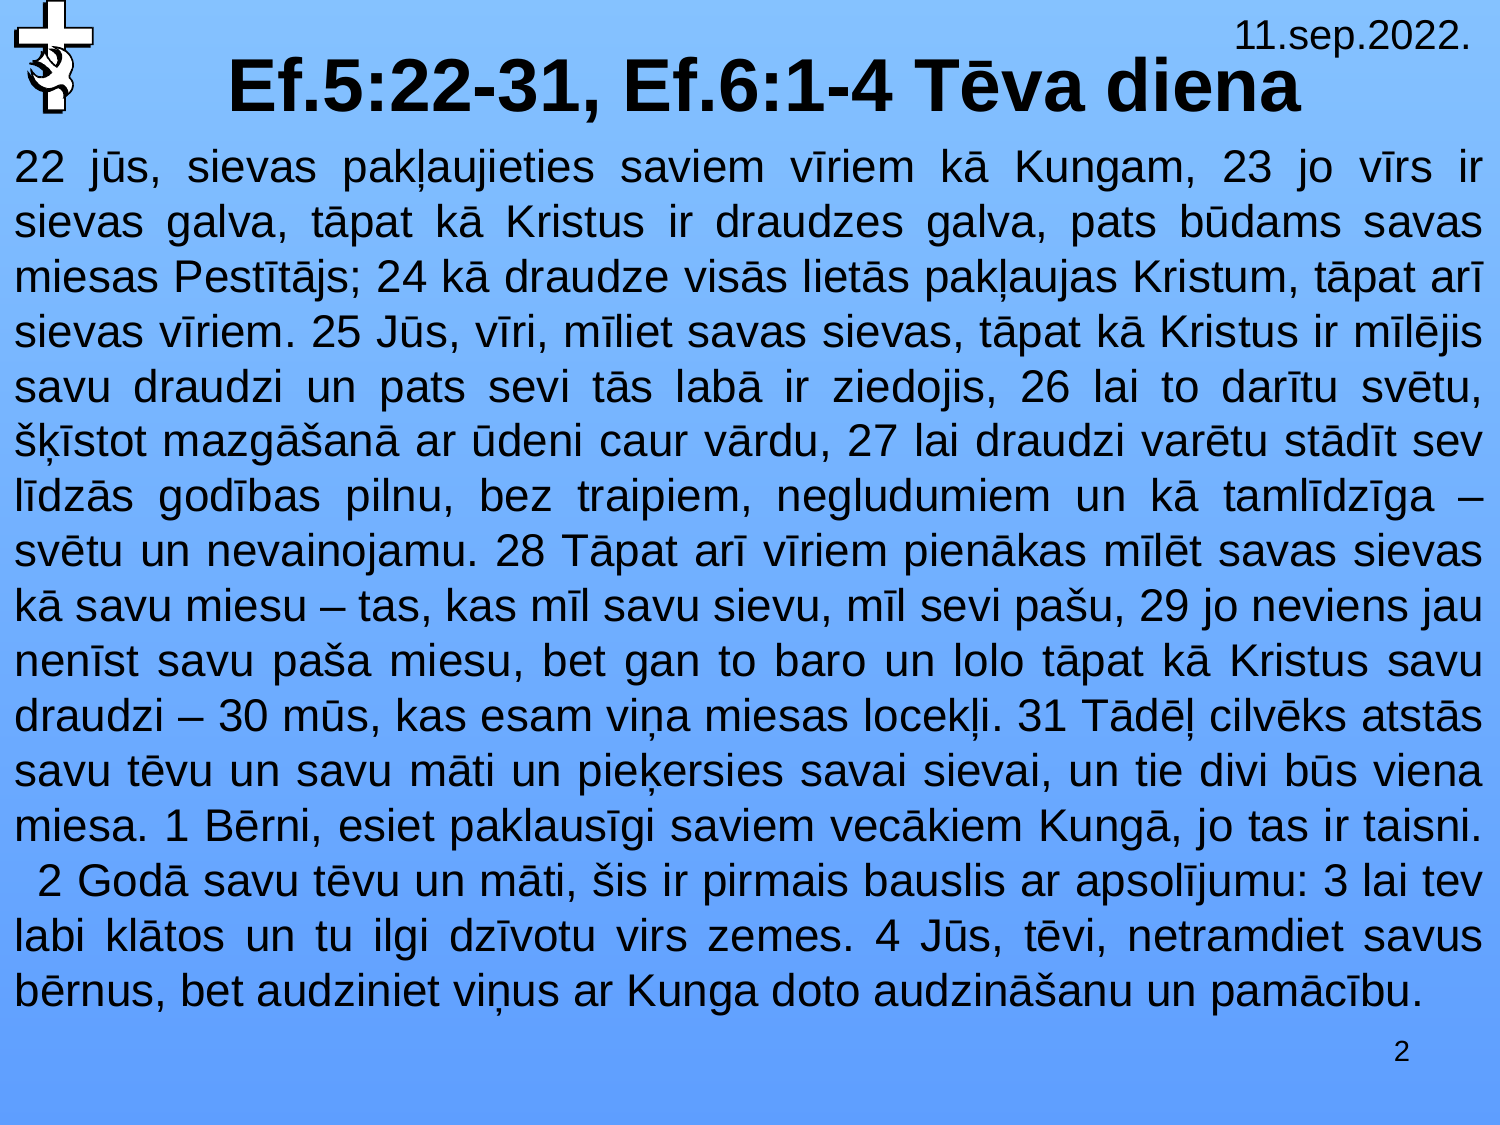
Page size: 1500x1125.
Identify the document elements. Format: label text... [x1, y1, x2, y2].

text_box 11.sep.2022. [1218, 0, 1500, 65]
text_box 22 jūs, sievas pakļaujieties saviem vīriem kā Kungam, 23 jo vīrs ir sievas galva, tāpat kā Kristus ir draudzes galva, pats būdams savas miesas Pestītājs; 24 kā draudze visās lietās pakļaujas Kristum, tāpat arī sievas vīriem. 25 Jūs, vīri, mīliet savas sievas, tāpat kā Kristus ir mīlējis savu draudzi un pats sevi tās labā ir ziedojis, 26 lai to darītu svētu, šķīstot mazgāšanā ar ūdeni caur vārdu, 27 lai draudzi varētu stādīt sev līdzās godības pilnu, bez traipiem, negludumiem un kā tamlīdzīga – svētu un nevainojamu. 28 Tāpat arī vīriem pienākas mīlēt savas sievas kā savu miesu – tas, kas mīl savu sievu, mīl sevi pašu, 29 jo neviens jau nenīst savu paša miesu, bet gan to baro un lolo tāpat kā Kristus savu draudzi – 30 mūs, kas esam viņa miesas locekļi. 31 Tādēļ cilvēks atstās savu tēvu un savu māti un pieķersies savai sievai, un tie divi būs viena miesa. 1 Bērni, esiet paklausīgi saviem vecākiem Kungā, jo tas ir taisni. 2 Godā savu tēvu un māti, šis ir pirmais bauslis ar apsolījumu: 3 lai tev labi klātos un tu ilgi dzīvotu virs zemes. 4 Jūs, tēvi, netramdiet savus bērnus, bet audziniet viņus ar Kunga doto audzināšanu un pamācību. [0, 128, 1500, 1024]
picture [13, 0, 94, 114]
title Ef.5:22-31, Ef.6:1-4 Tēva diena [29, 11, 1500, 128]
slide_number 2 [1074, 1024, 1426, 1103]
